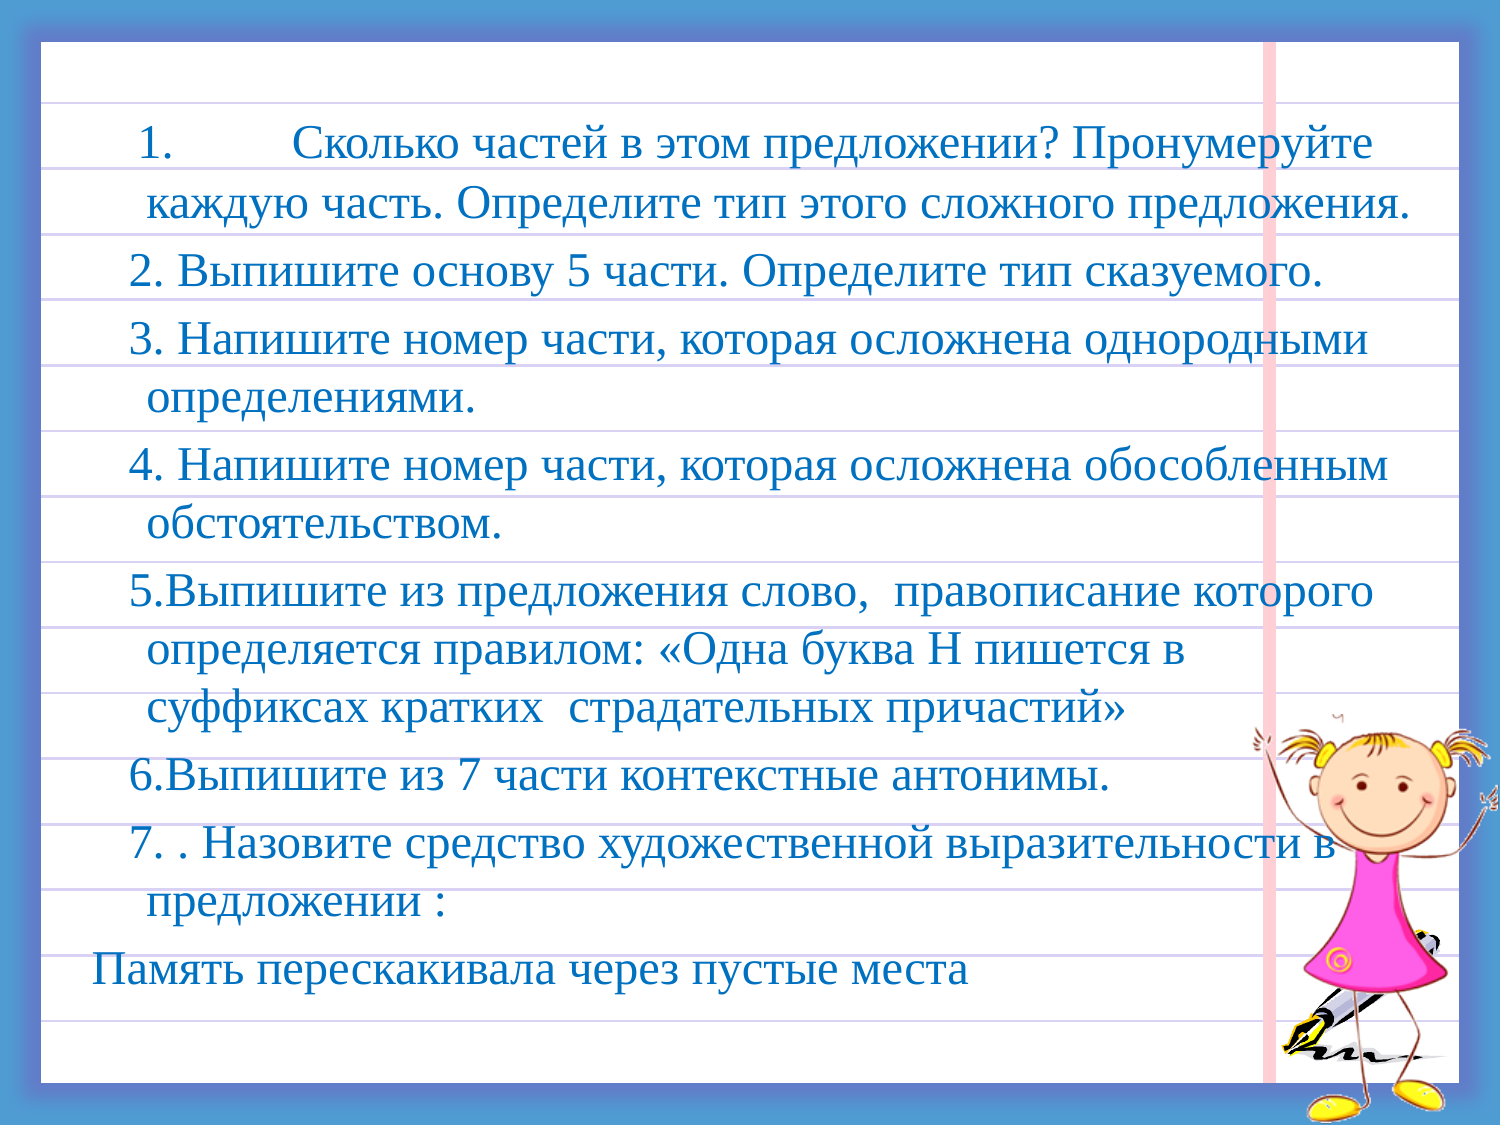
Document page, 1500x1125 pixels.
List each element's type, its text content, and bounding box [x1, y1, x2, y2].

list 1. Сколько частей в этом предложении? Пронумеруйте каждую часть. Определите тип этого сложного предложения. 2. Выпишите основу 5 части. Определите тип сказуемого. 3. Напишите номер части, которая осложнена однородными определениями. 4. Напишите номер части, которая осложнена обособленным обстоятельством. 5.Выпишите из предложения слово, правописание которого определяется правилом: «Одна буква Н пишется в суффиксах кратких страдательных причастий» 6.Выпишите из 7 части контекстные антонимы. 7. . Назовите средство художественной выразительности в предложении : Память перескакивала через пустые места [76, 90, 1436, 1055]
text_box [128, 199, 1404, 341]
picture [41, 42, 1500, 1125]
